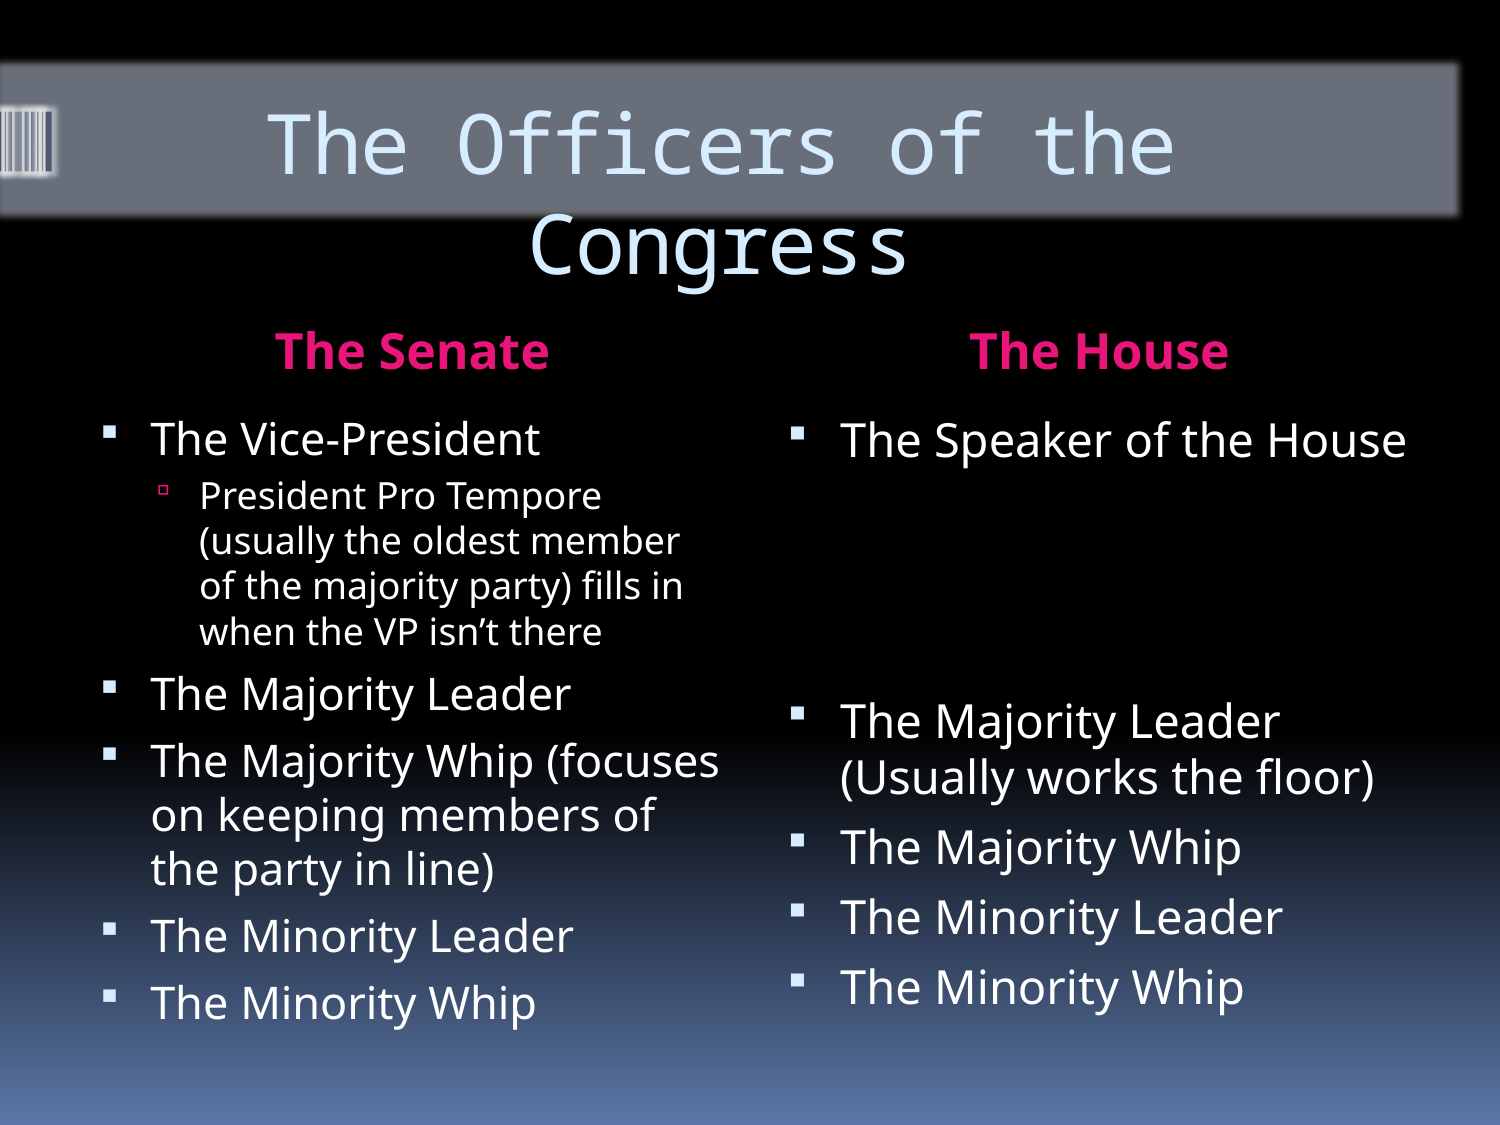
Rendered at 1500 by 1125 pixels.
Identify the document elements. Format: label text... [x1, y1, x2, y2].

title The Officers of the Congress [82, 83, 1358, 234]
list The Senate [75, 296, 738, 402]
list The Vice-President President Pro Tempore (usually the oldest member of the majority party) fills in when the VP isn’t there The Majority Leader The Majority Whip (focuses on keeping members of the party in line) The Minority Leader The Minority Whip [75, 403, 738, 1053]
list The Speaker of the House The Majority Leader (Usually works the floor) The Majority Whip The Minority Leader The Minority Whip [761, 403, 1425, 1053]
list The House [761, 296, 1425, 402]
